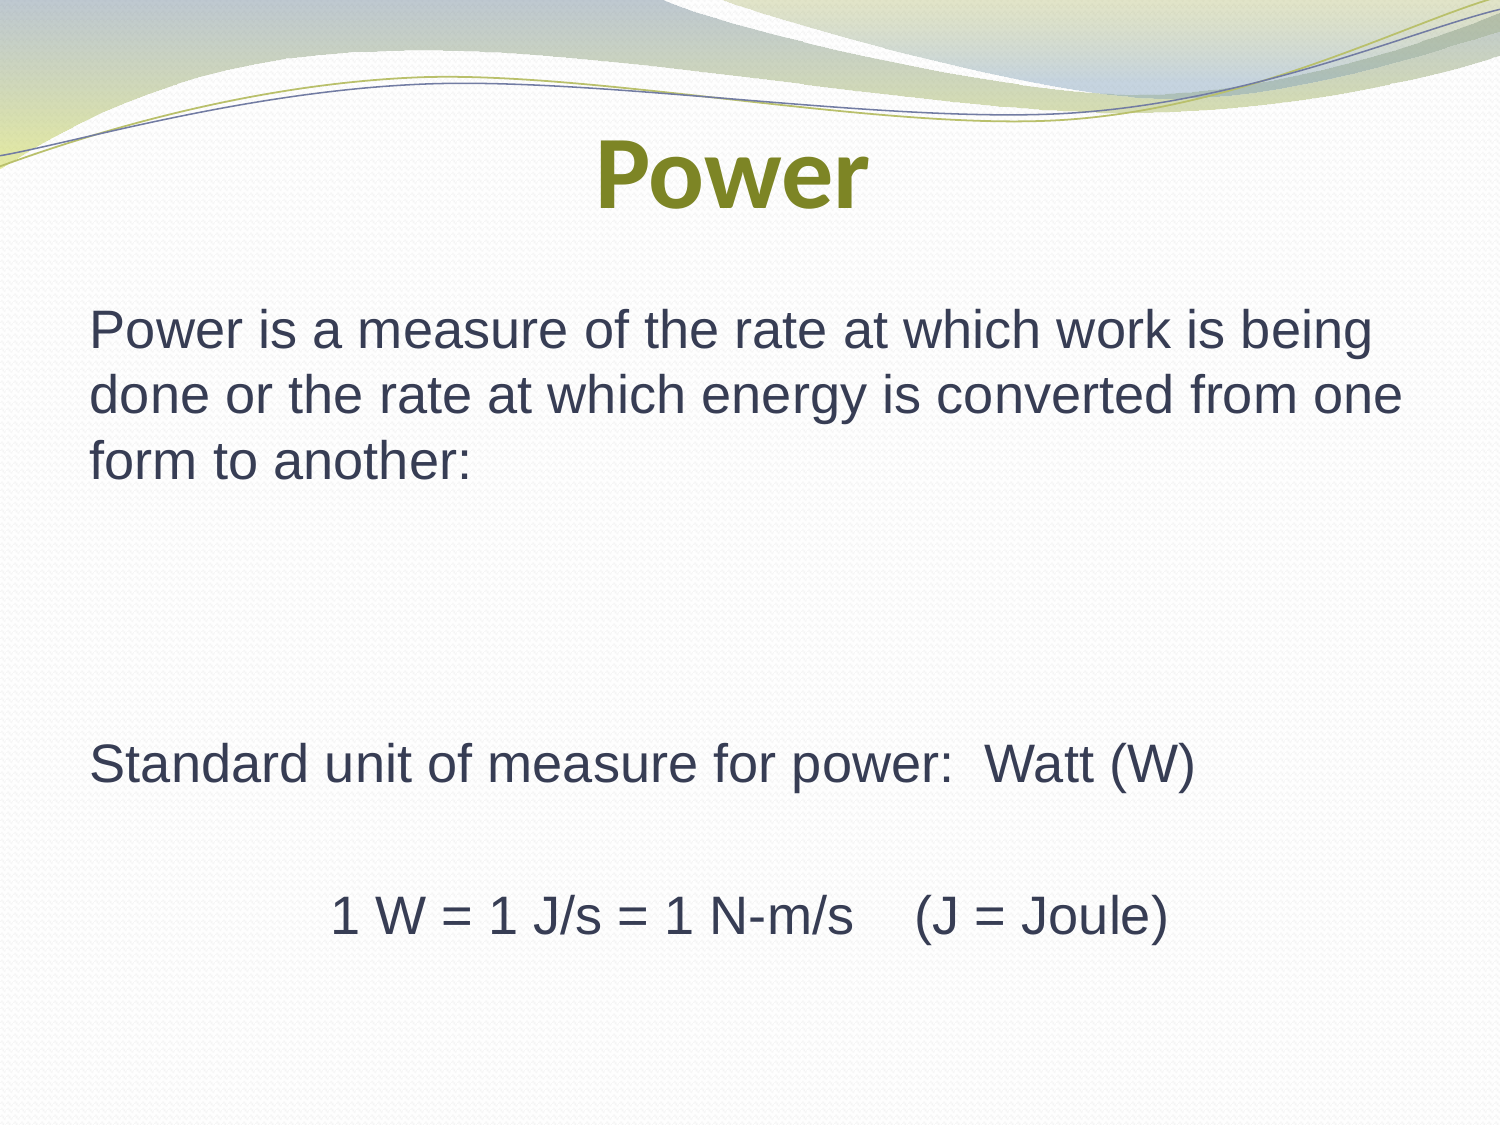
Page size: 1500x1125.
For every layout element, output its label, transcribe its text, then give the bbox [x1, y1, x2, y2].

title Power [58, 41, 1409, 230]
